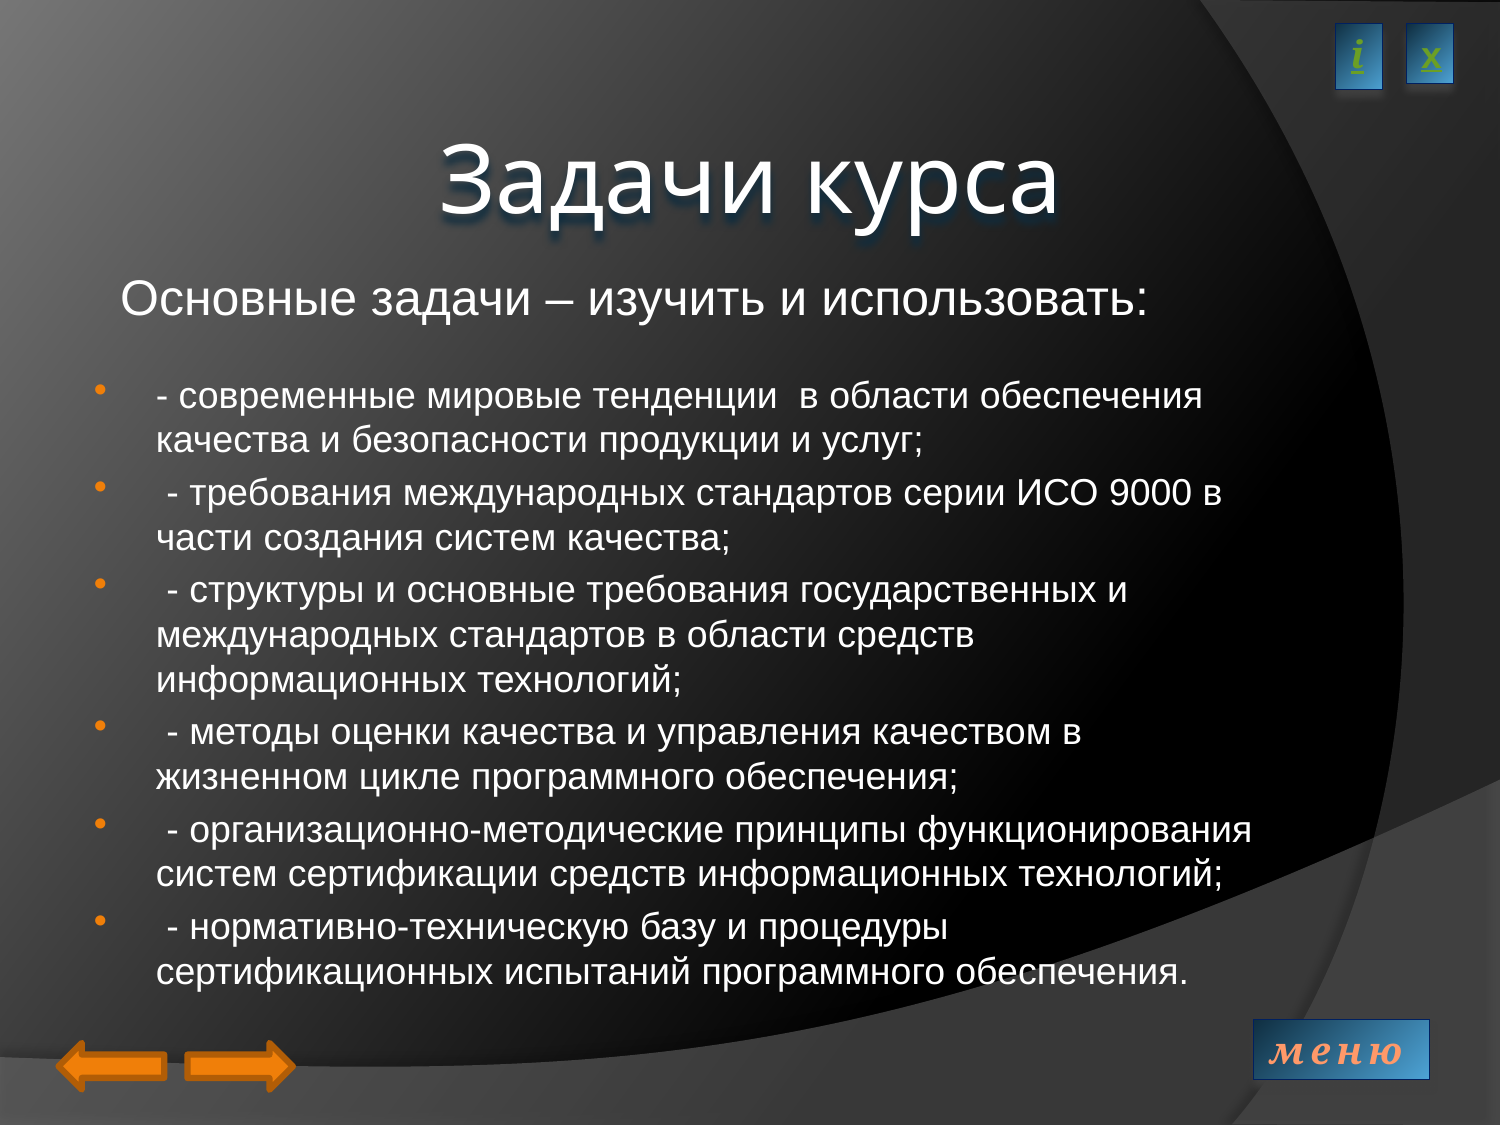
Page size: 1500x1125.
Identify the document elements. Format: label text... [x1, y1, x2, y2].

list - современные мировые тенденции в области обеспечения качества и безопасности продукции и услуг; - требования международных стандартов серии ИСО 9000 в части создания систем качества; - структуры и основные требования государственных и международных стандартов в области средств информационных технологий; - методы оценки качества и управления качеством в жизненном цикле программного обеспечения; - организационно-методические принципы функционирования систем сертификации средств информационных технологий; - нормативно-техническую базу и процедуры сертификационных испытаний программного обеспечения. [75, 363, 1300, 1005]
text_box х [1406, 23, 1454, 84]
text_box [184, 1040, 297, 1093]
text_box Основные задачи – изучить и использовать: [105, 257, 1172, 333]
text_box i [1335, 23, 1383, 90]
text_box [55, 1040, 168, 1093]
title Задачи курса [75, 81, 1426, 270]
text_box меню [1253, 1019, 1430, 1080]
